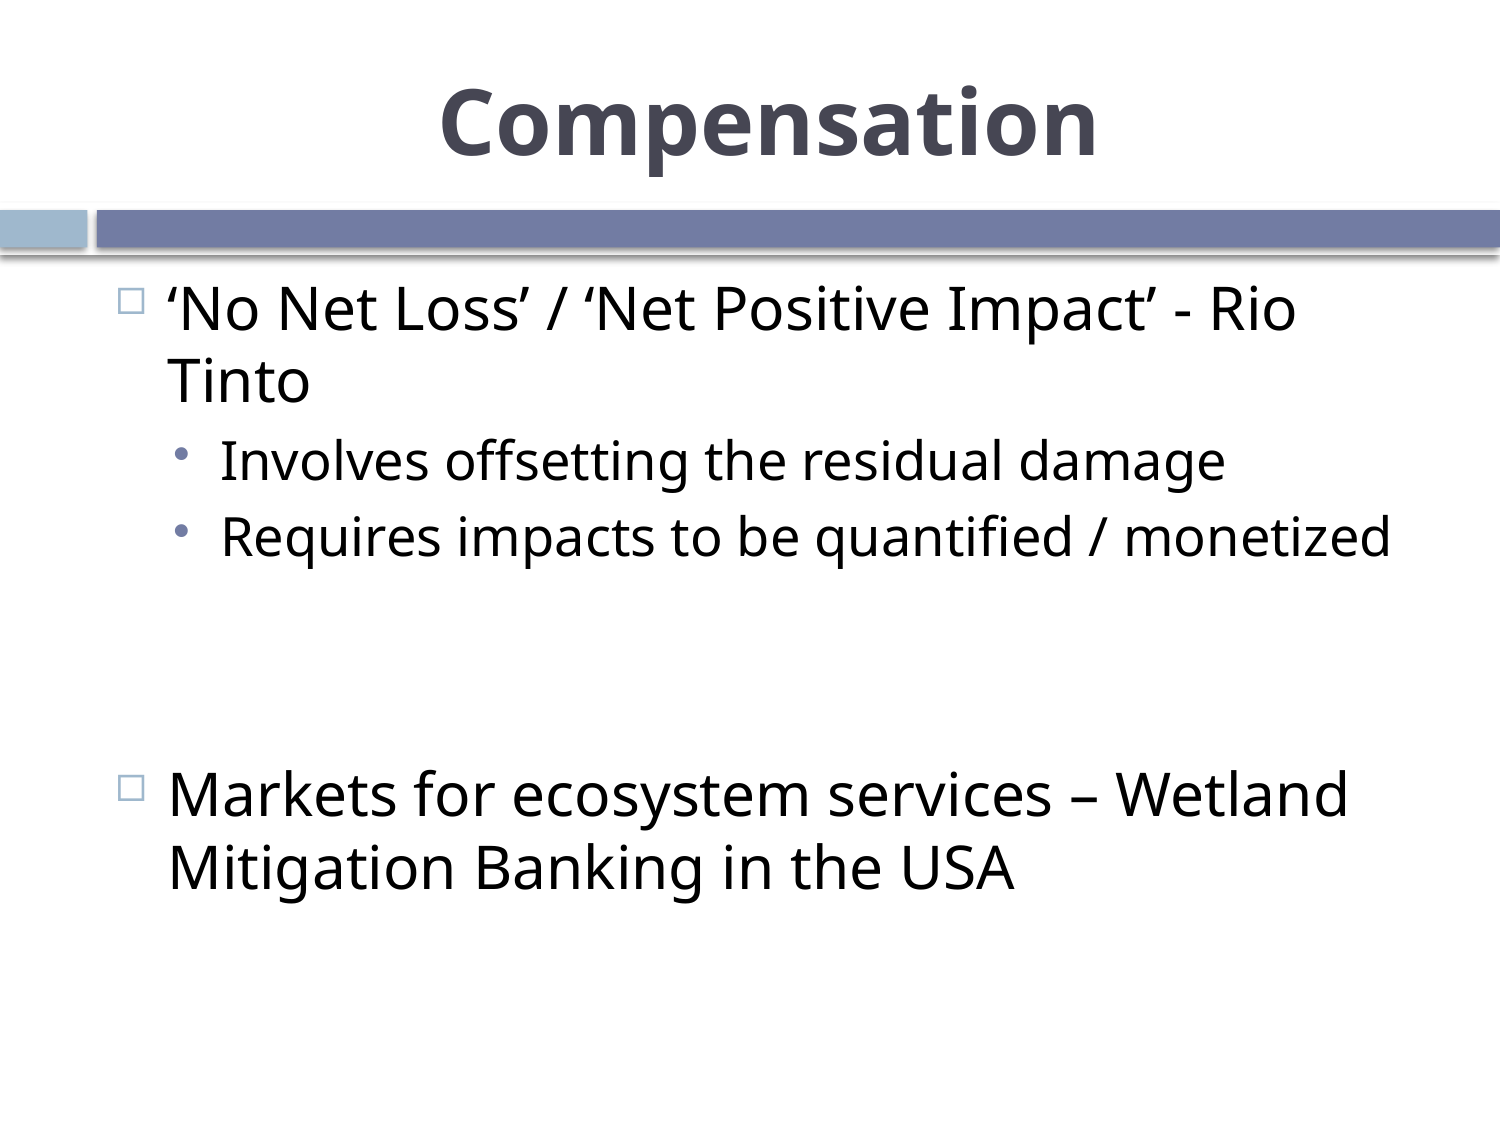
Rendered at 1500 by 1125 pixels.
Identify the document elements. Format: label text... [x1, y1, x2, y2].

list ‘No Net Loss’ / ‘Net Positive Impact’ - Rio Tinto Involves offsetting the residual damage Requires impacts to be quantified / monetized Markets for ecosystem services – Wetland Mitigation Banking in the USA [100, 262, 1438, 1000]
title Compensation [100, 37, 1438, 200]
